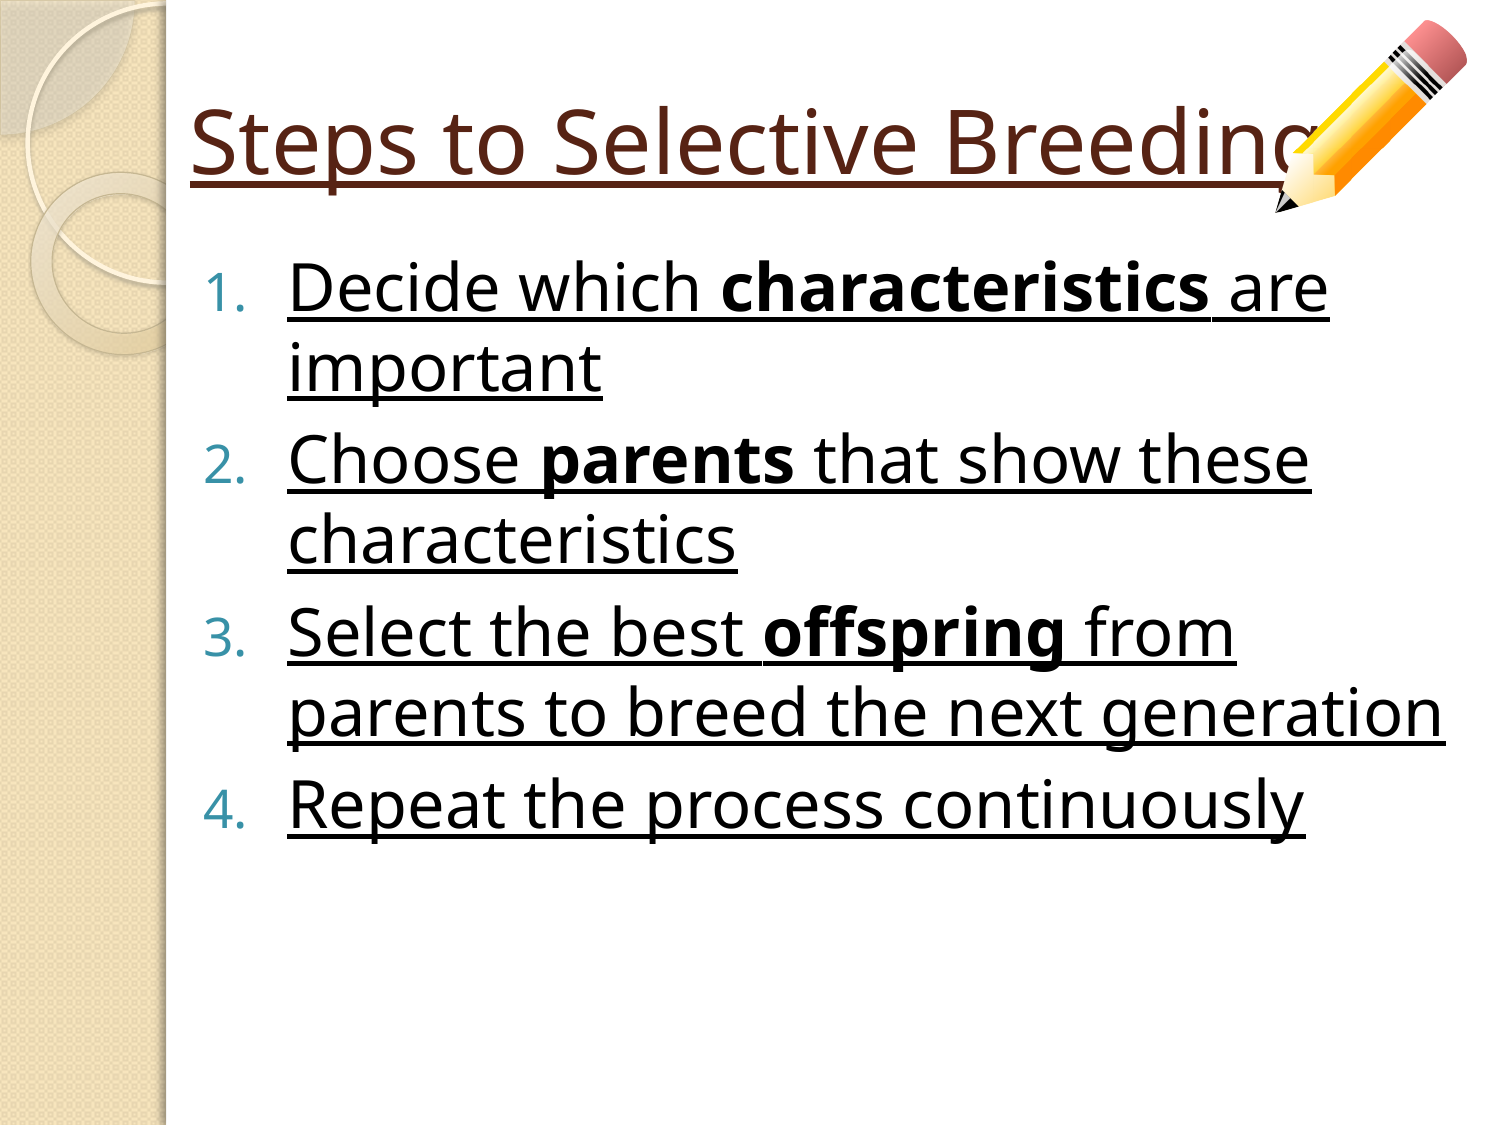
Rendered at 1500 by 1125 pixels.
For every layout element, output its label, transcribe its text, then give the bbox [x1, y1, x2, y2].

title Steps to Selective Breeding [174, 45, 1466, 233]
list Decide which characteristics are important Choose parents that show these characteristics Select the best offspring from parents to breed the next generation Repeat the process continuously [174, 237, 1463, 1088]
picture [1274, 20, 1467, 213]
